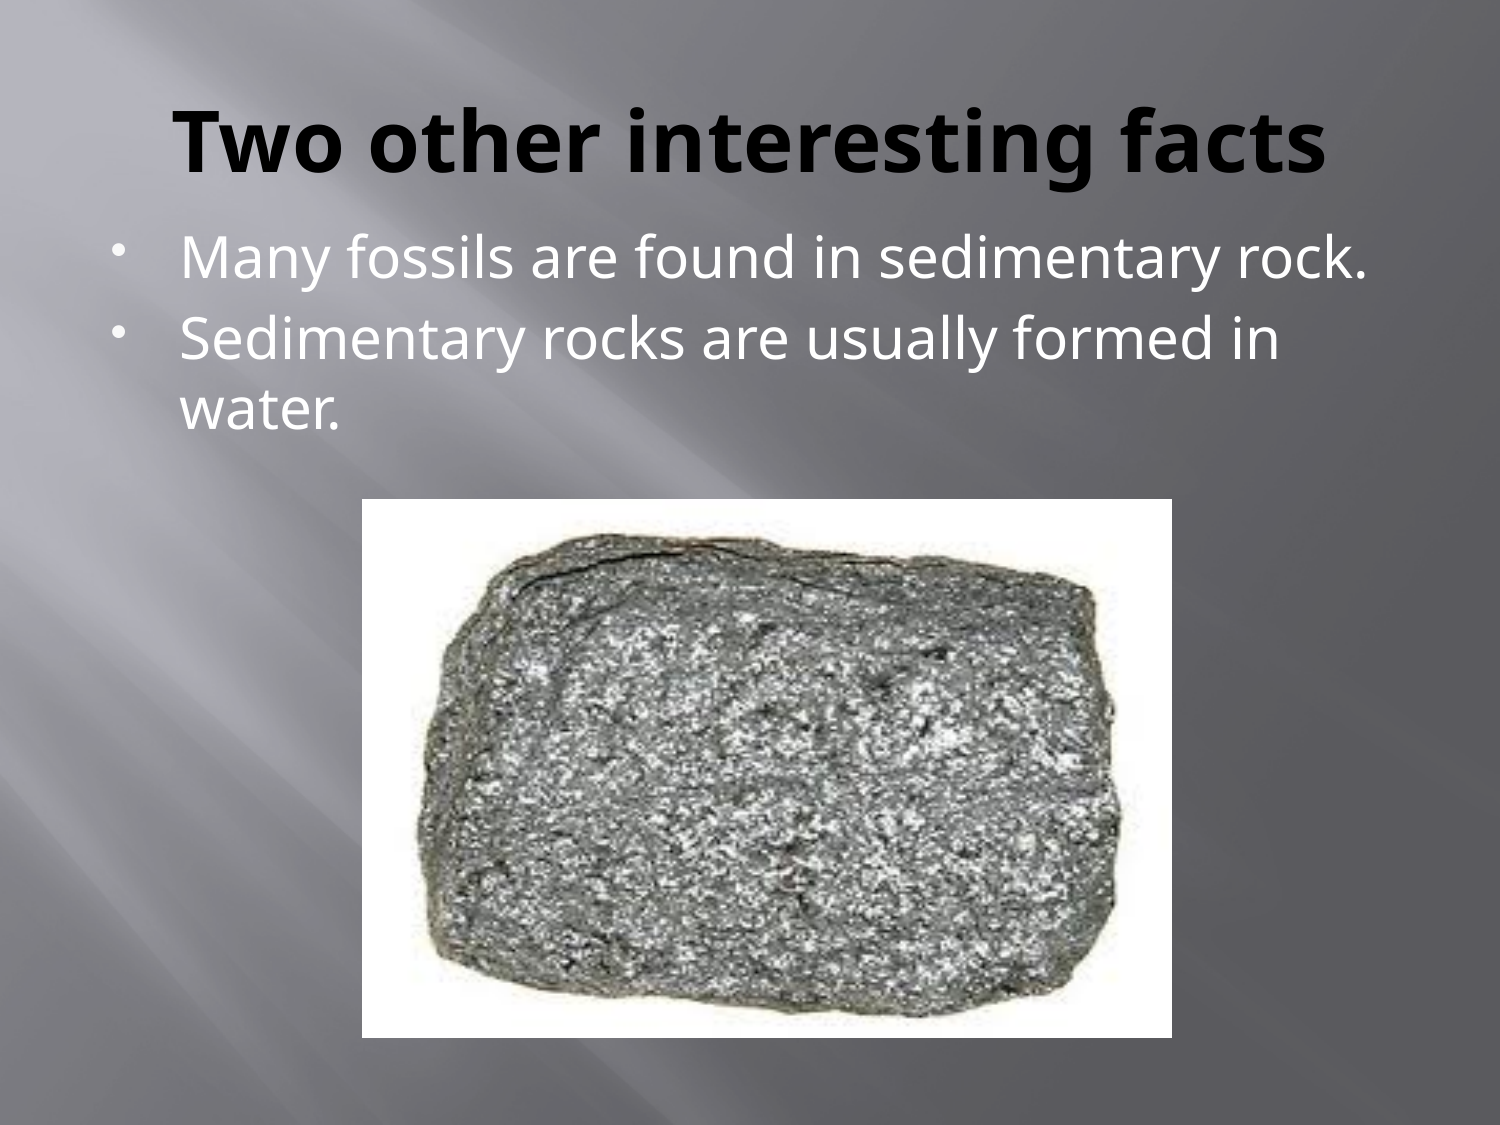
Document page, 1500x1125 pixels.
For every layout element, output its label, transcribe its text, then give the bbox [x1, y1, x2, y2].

picture [362, 499, 1172, 1038]
list Many fossils are found in sedimentary rock. Sedimentary rocks are usually formed in water. [75, 212, 1425, 1035]
title Two other interesting facts [75, 45, 1425, 212]
